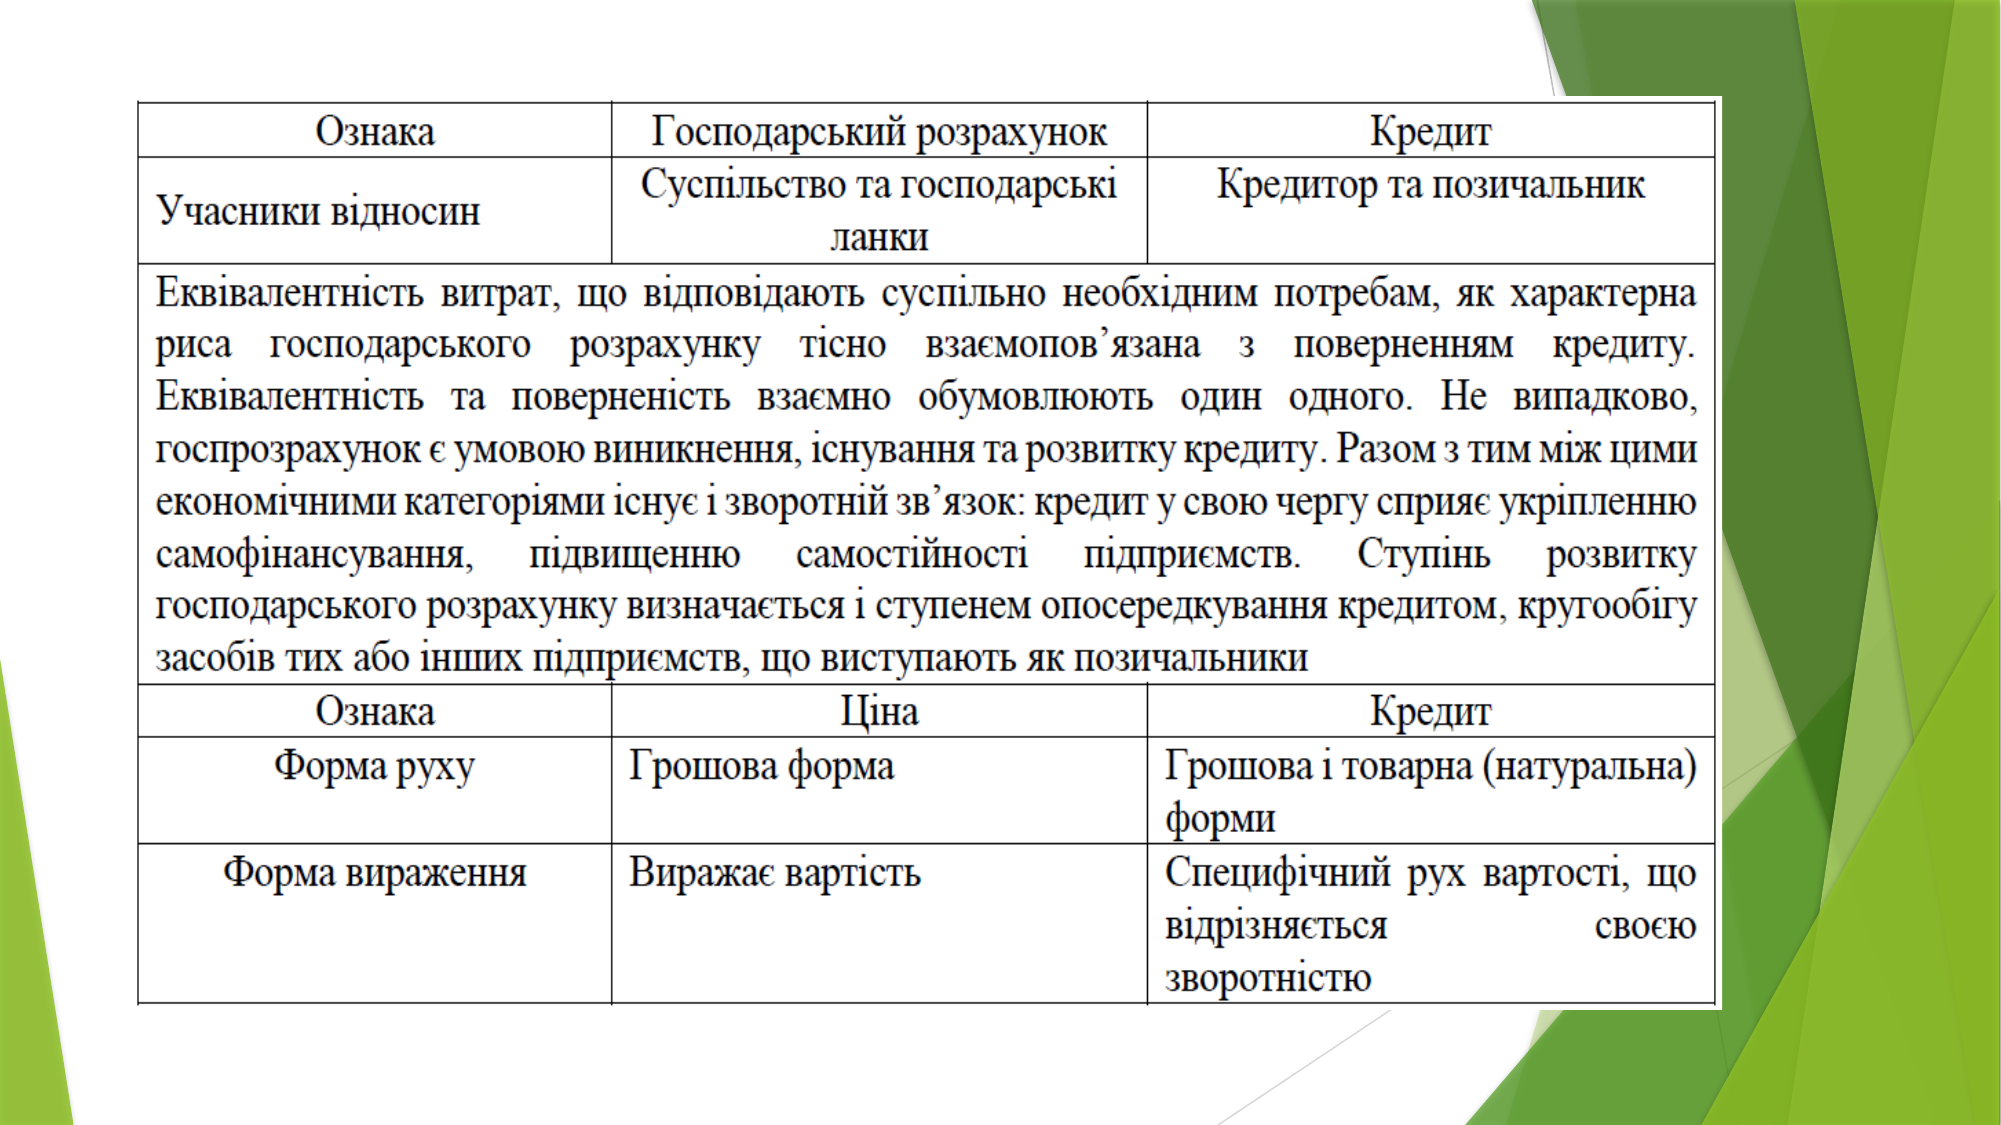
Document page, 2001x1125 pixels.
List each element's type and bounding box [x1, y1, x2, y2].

list [131, 95, 1723, 1011]
